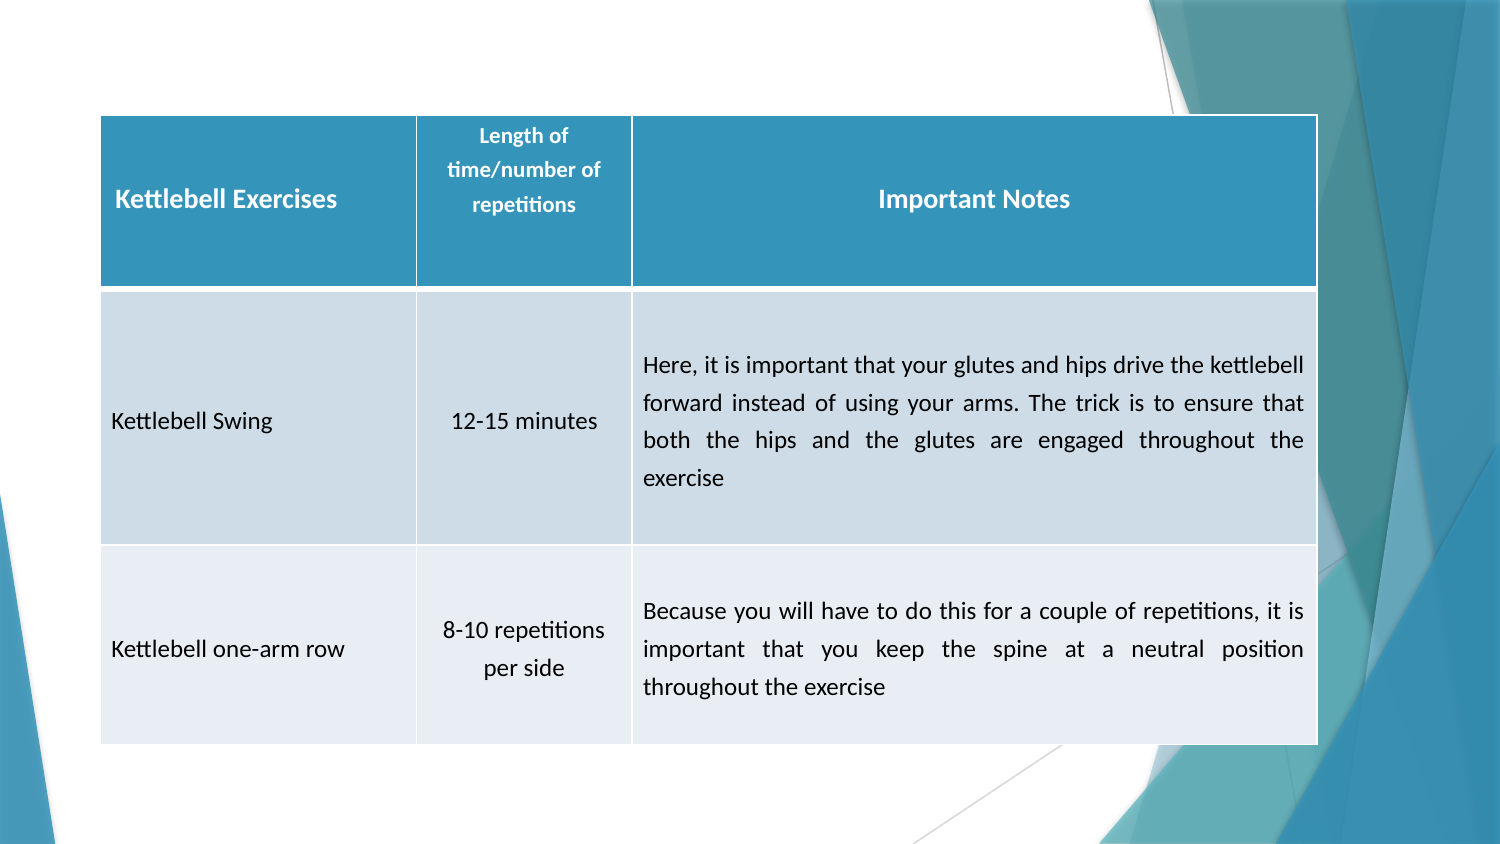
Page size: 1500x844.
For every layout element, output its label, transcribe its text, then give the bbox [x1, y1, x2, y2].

table_cell Kettlebell Swing [101, 292, 416, 544]
table_header Important Notes [633, 116, 1316, 286]
table_cell Kettlebell one-arm row [101, 546, 416, 744]
table_cell Because you will have to do this for a couple of repetitions, it is important that you keep the spine at a neutral position throughout the exercise [633, 546, 1316, 744]
table_cell Here, it is important that your glutes and hips drive the kettlebell forward instead of using your arms. The trick is to ensure that both the hips and the glutes are engaged throughout the exercise [633, 292, 1316, 544]
table_header Kettlebell Exercises [101, 116, 416, 286]
table_header Length of time/number of repetitions [417, 116, 631, 286]
table_cell 8-10 repetitions per side [417, 546, 631, 744]
table_cell 12-15 minutes [417, 292, 631, 544]
